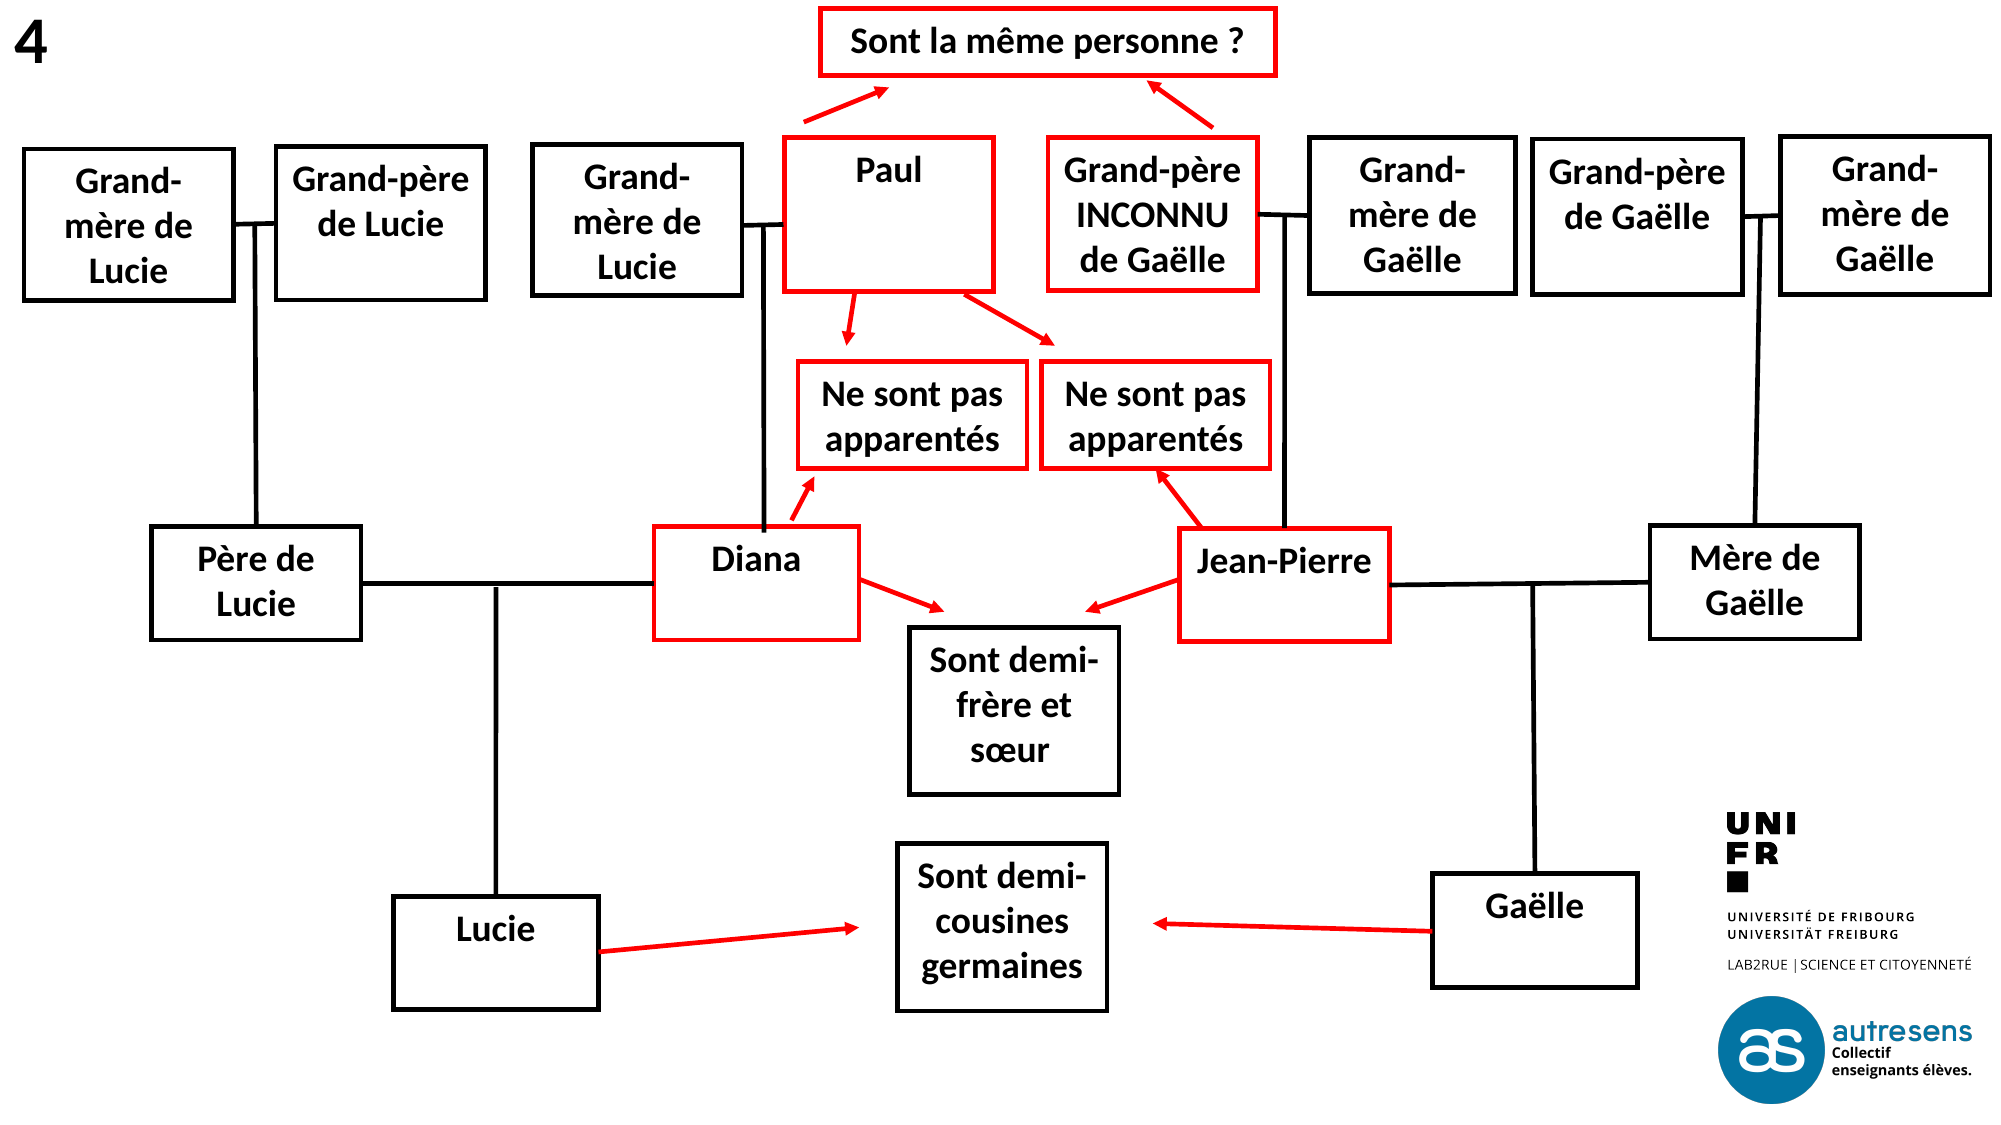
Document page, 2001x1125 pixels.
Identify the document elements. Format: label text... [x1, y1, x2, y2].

text_box Grand-mère de Lucie [532, 144, 742, 296]
text_box Sont demi-cousines germaines [897, 843, 1108, 1011]
text_box Paul [784, 137, 994, 292]
text_box Père de Lucie [151, 526, 362, 640]
text_box Sont la même personne ? [820, 8, 1276, 76]
text_box Grand-mère de Lucie [23, 148, 234, 301]
text_box Diana [654, 526, 860, 640]
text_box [1754, 214, 1761, 526]
text_box [0, 74, 2000, 150]
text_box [598, 927, 860, 952]
picture [1740, 1029, 1804, 1072]
text_box Grand-mère de Gaëlle [1309, 137, 1516, 294]
text_box Grand-père INCONNU de Gaëlle [1047, 137, 1258, 291]
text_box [1152, 923, 1433, 932]
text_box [1146, 80, 1213, 128]
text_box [803, 87, 890, 123]
text_box Grand-mère de Gaëlle [1780, 136, 1990, 295]
text_box Ne sont pas apparentés [1041, 361, 1271, 469]
text_box Ne sont pas apparentés [797, 361, 1027, 469]
text_box Jean-Pierre [1179, 528, 1390, 642]
picture [1727, 812, 1971, 973]
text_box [1085, 579, 1180, 612]
text_box Grand-père de Gaëlle [1532, 139, 1743, 295]
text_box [1155, 468, 1202, 529]
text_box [846, 290, 856, 346]
text_box Grand-père de Lucie [276, 146, 486, 300]
picture [1783, 996, 1978, 1104]
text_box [964, 294, 1055, 346]
text_box [210, 0, 2000, 74]
text_box Gaëlle [1432, 873, 1638, 988]
picture [1717, 996, 1761, 1104]
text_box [859, 579, 945, 612]
text_box Mère de Gaëlle [1650, 525, 1860, 640]
text_box 4 [0, 0, 210, 84]
text_box Lucie [393, 896, 599, 1010]
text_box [791, 476, 815, 521]
text_box Sont demi-frère et sœur [909, 627, 1120, 795]
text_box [1389, 582, 1651, 586]
